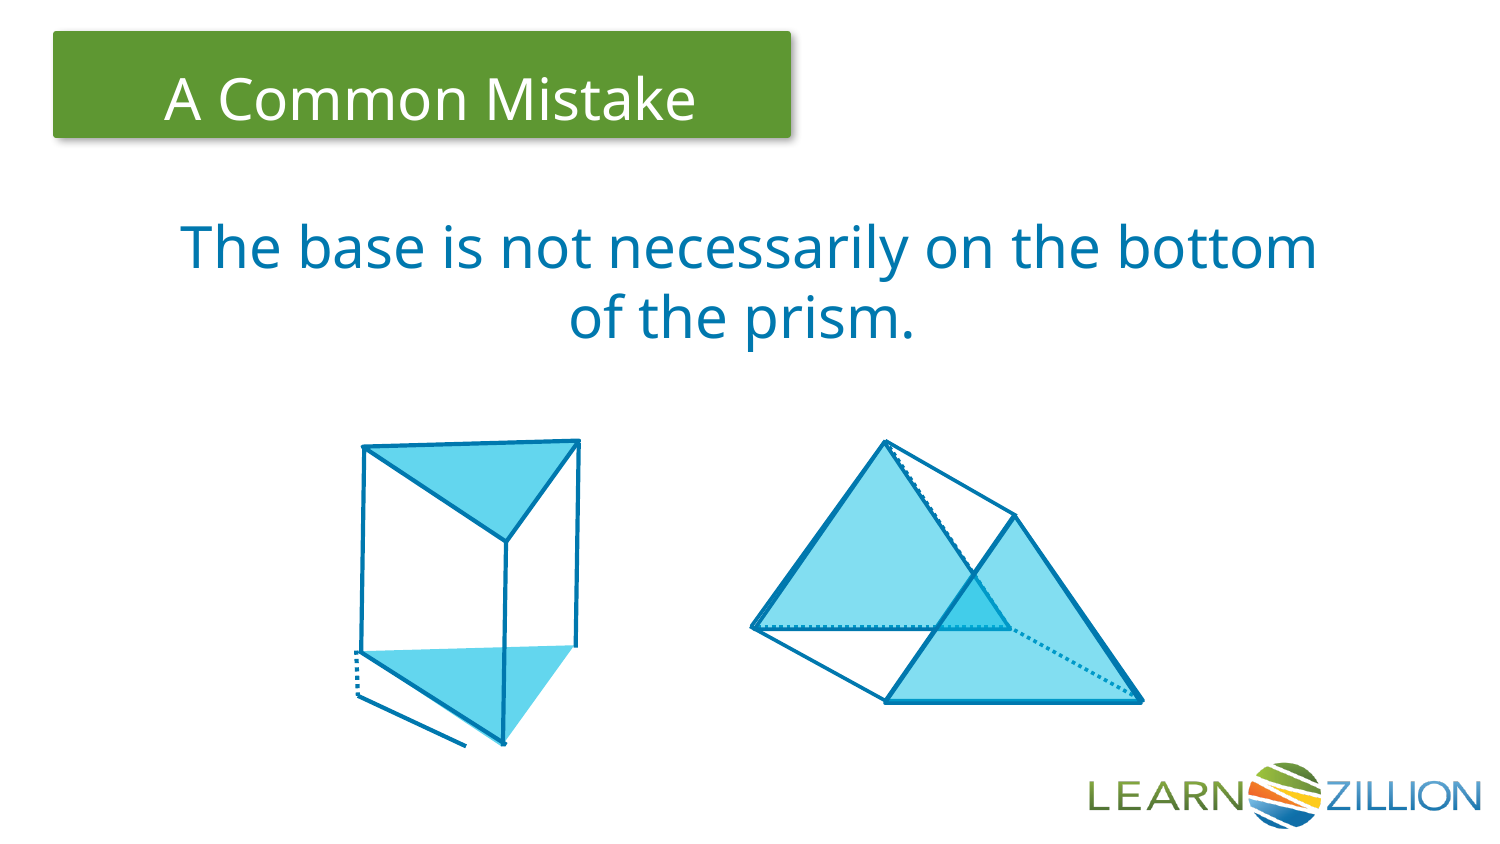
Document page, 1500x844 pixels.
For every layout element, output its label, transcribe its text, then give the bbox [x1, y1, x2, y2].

text_box The base is not necessarily on the bottom of the prism. [149, 202, 1350, 366]
picture [1087, 759, 1482, 831]
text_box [355, 440, 580, 747]
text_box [749, 440, 1144, 704]
